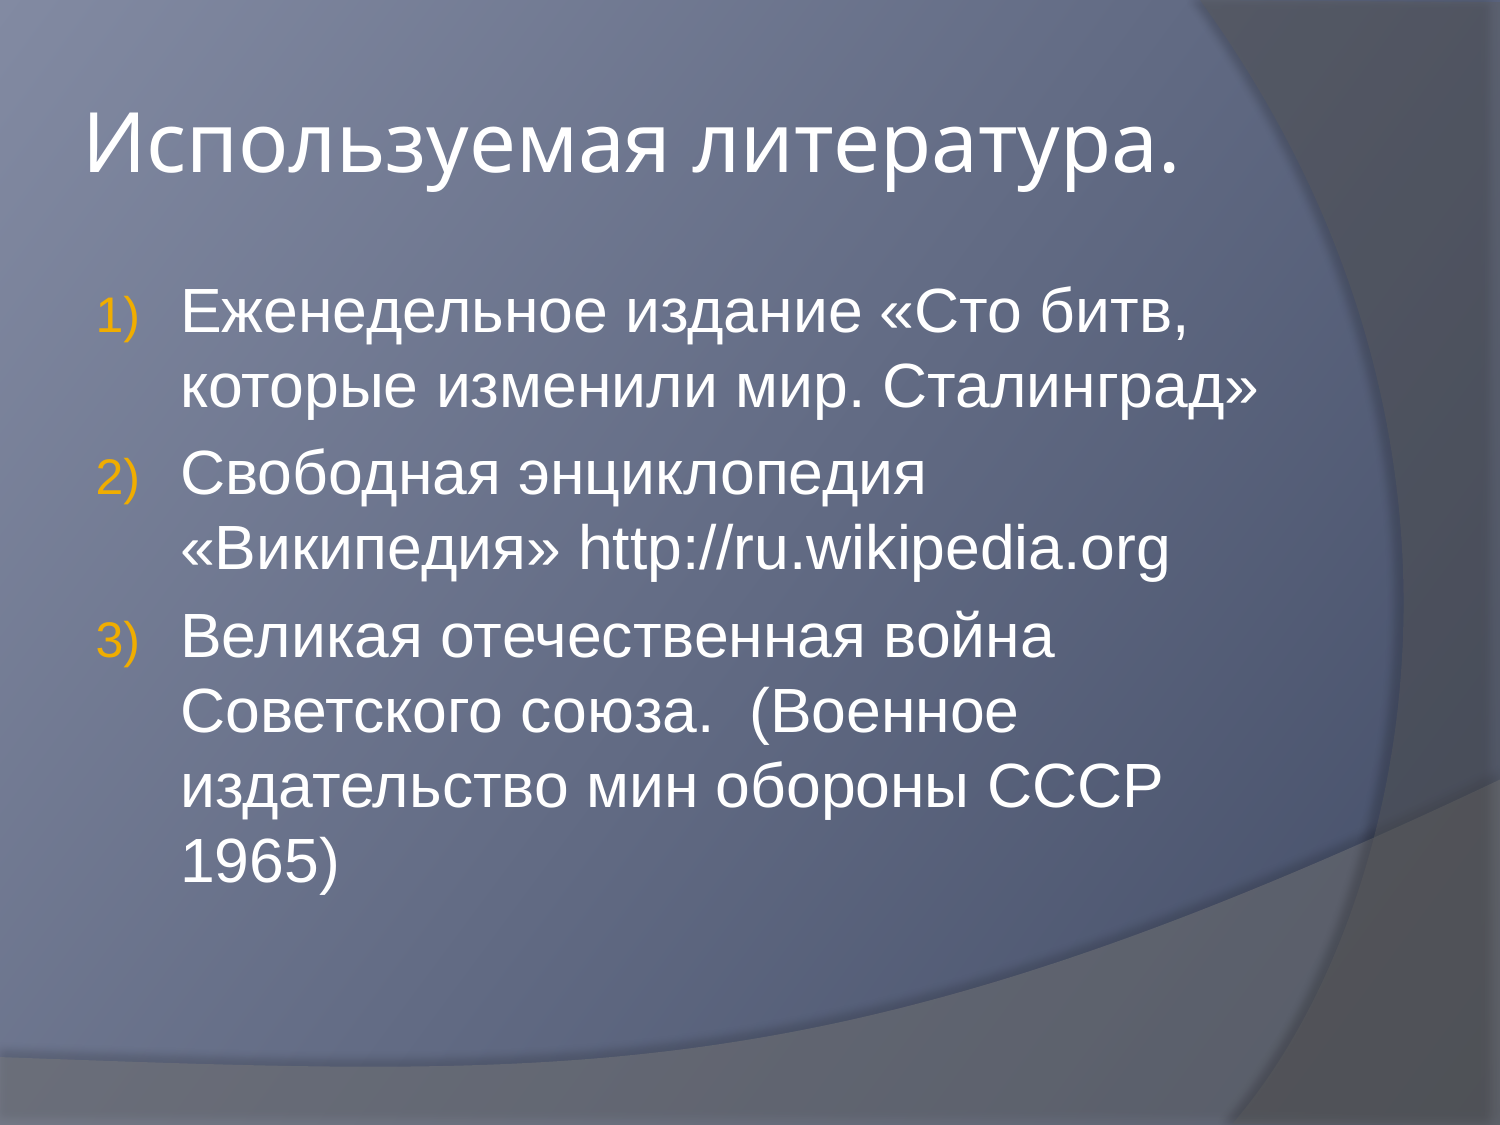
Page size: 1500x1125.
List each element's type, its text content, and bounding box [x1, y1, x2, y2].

list Еженедельное издание «Сто битв, которые изменили мир. Сталинград» Свободная энциклопедия «Википедия» http://ru.wikipedia.org Великая отечественная война Советского союза. (Военное издательство мин обороны СССР 1965) [75, 262, 1300, 1005]
title Используемая литература. [75, 45, 1300, 233]
